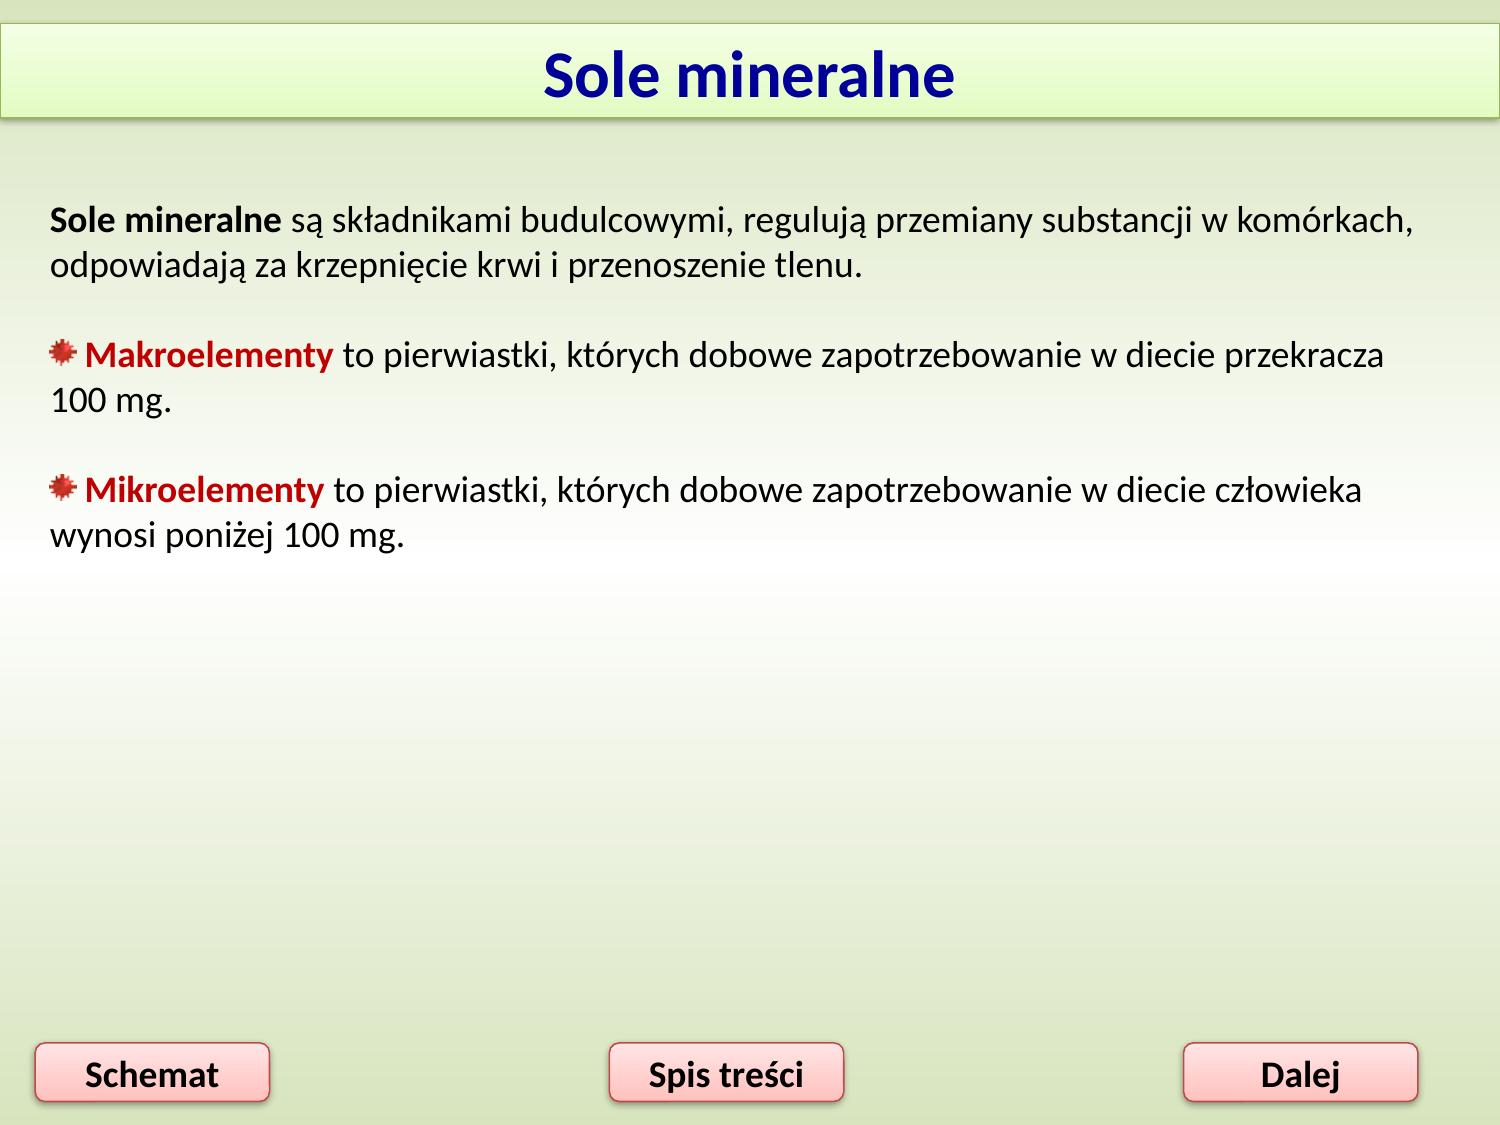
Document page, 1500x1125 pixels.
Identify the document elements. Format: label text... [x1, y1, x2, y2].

text_box Spis treści [608, 1042, 845, 1103]
text_box Dalej [1182, 1042, 1419, 1103]
text_box Sole mineralne [0, 23, 1500, 119]
picture [49, 339, 77, 366]
picture [49, 474, 77, 501]
text_box Sole mineralne są składnikami budulcowymi, regulują przemiany substancji w komórkach, odpowiadają za krzepnięcie krwi i przenoszenie tlenu. Makroelementy to pierwiastki, których dobowe zapotrzebowanie w diecie przekracza 100 mg. Mikroelementy to pierwiastki, których dobowe zapotrzebowanie w diecie człowieka wynosi poniżej 100 mg. [35, 187, 1465, 563]
text_box Schemat [34, 1042, 271, 1103]
